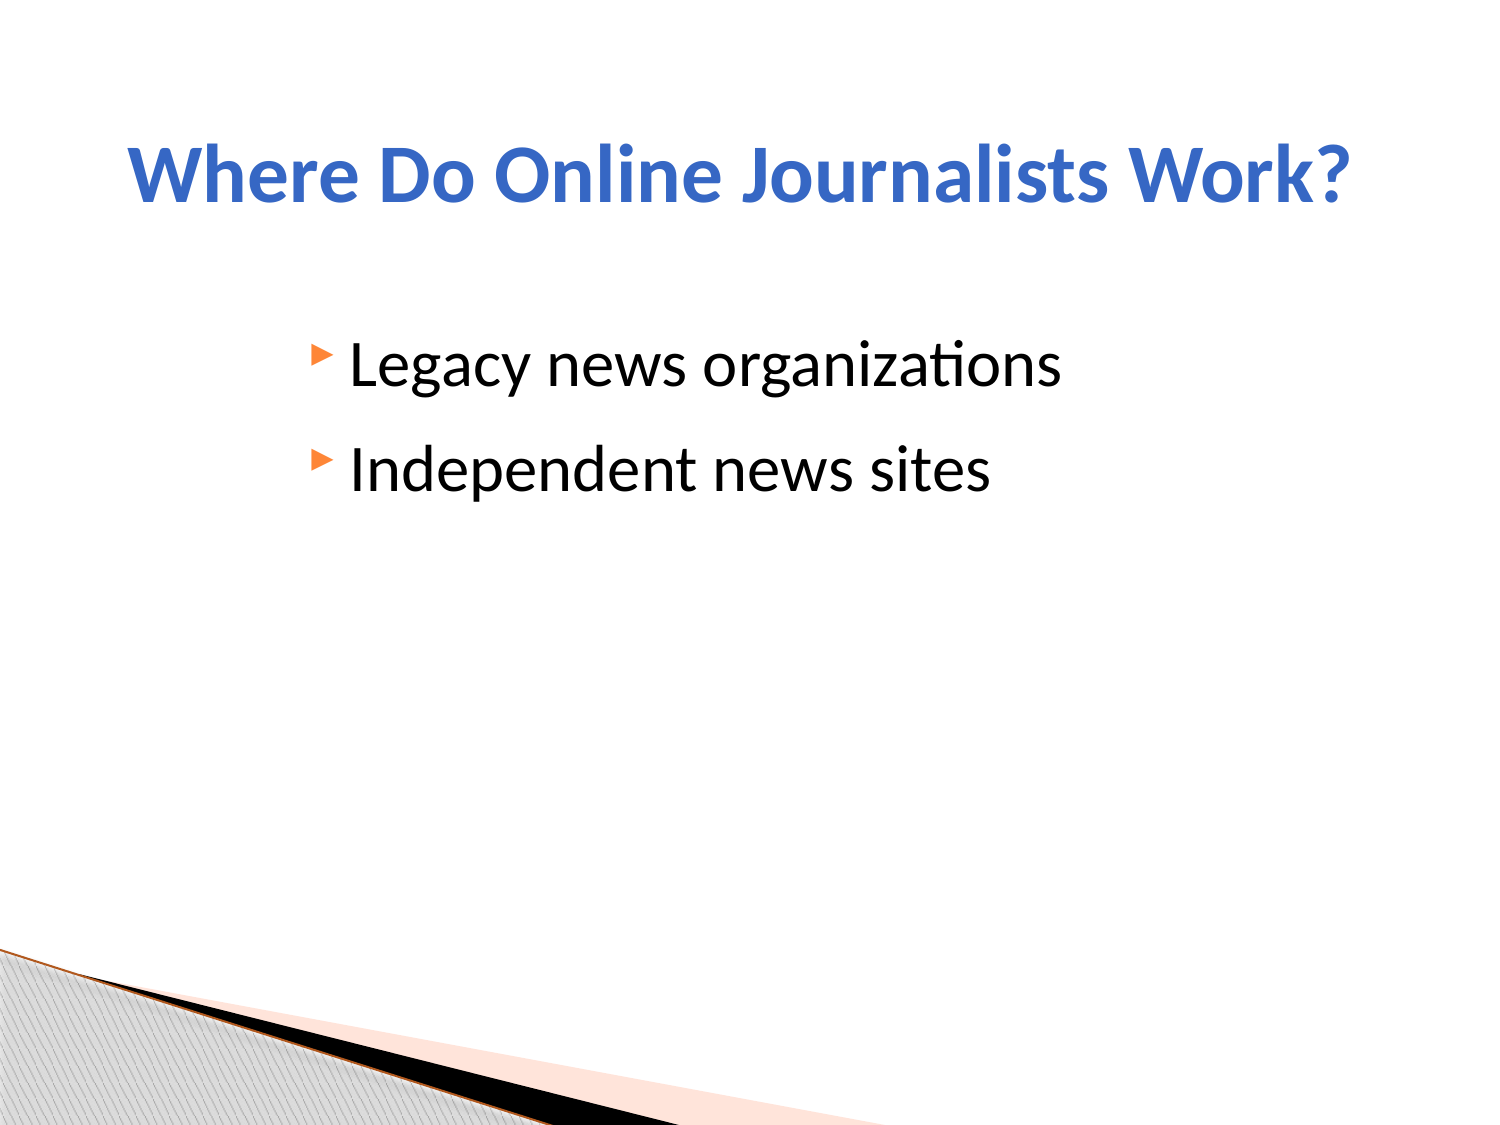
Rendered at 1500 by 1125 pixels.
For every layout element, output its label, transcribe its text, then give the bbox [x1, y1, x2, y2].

list Legacy news organizations Independent news sites [275, 312, 1225, 1025]
title Where Do Online Journalists Work? [112, 75, 1413, 263]
